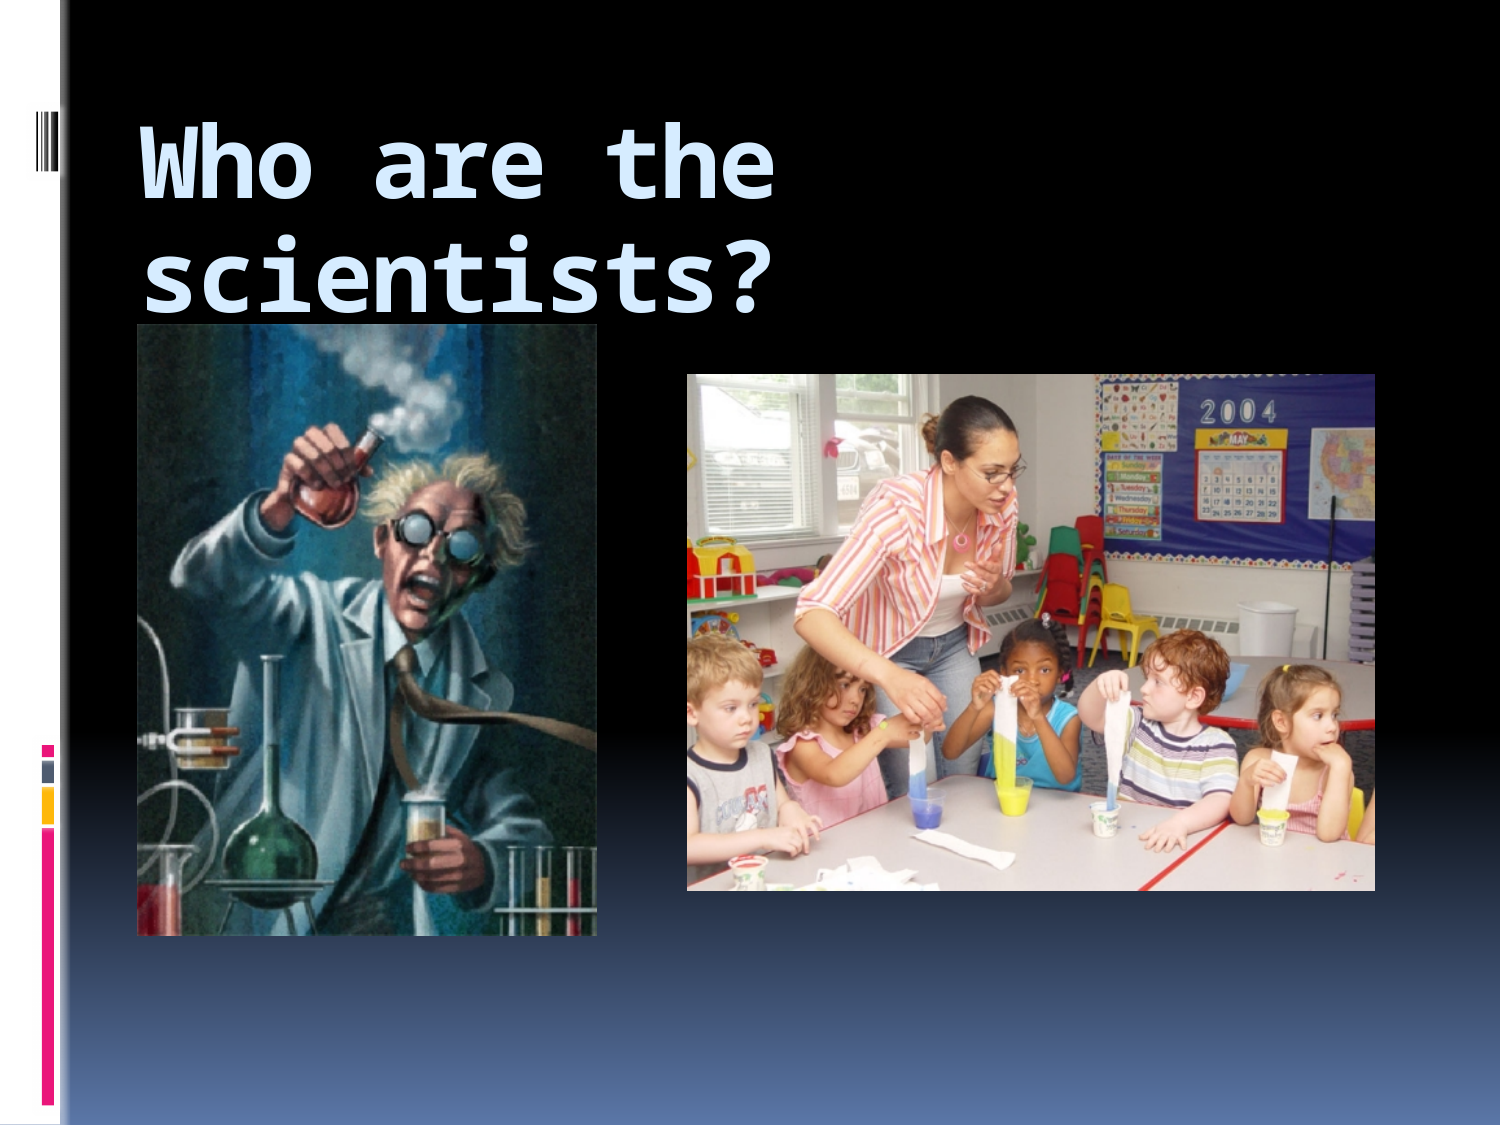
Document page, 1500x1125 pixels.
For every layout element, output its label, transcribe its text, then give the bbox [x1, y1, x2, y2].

picture [686, 374, 1376, 891]
picture [137, 324, 598, 937]
title Who are the scientists? [125, 99, 1463, 250]
